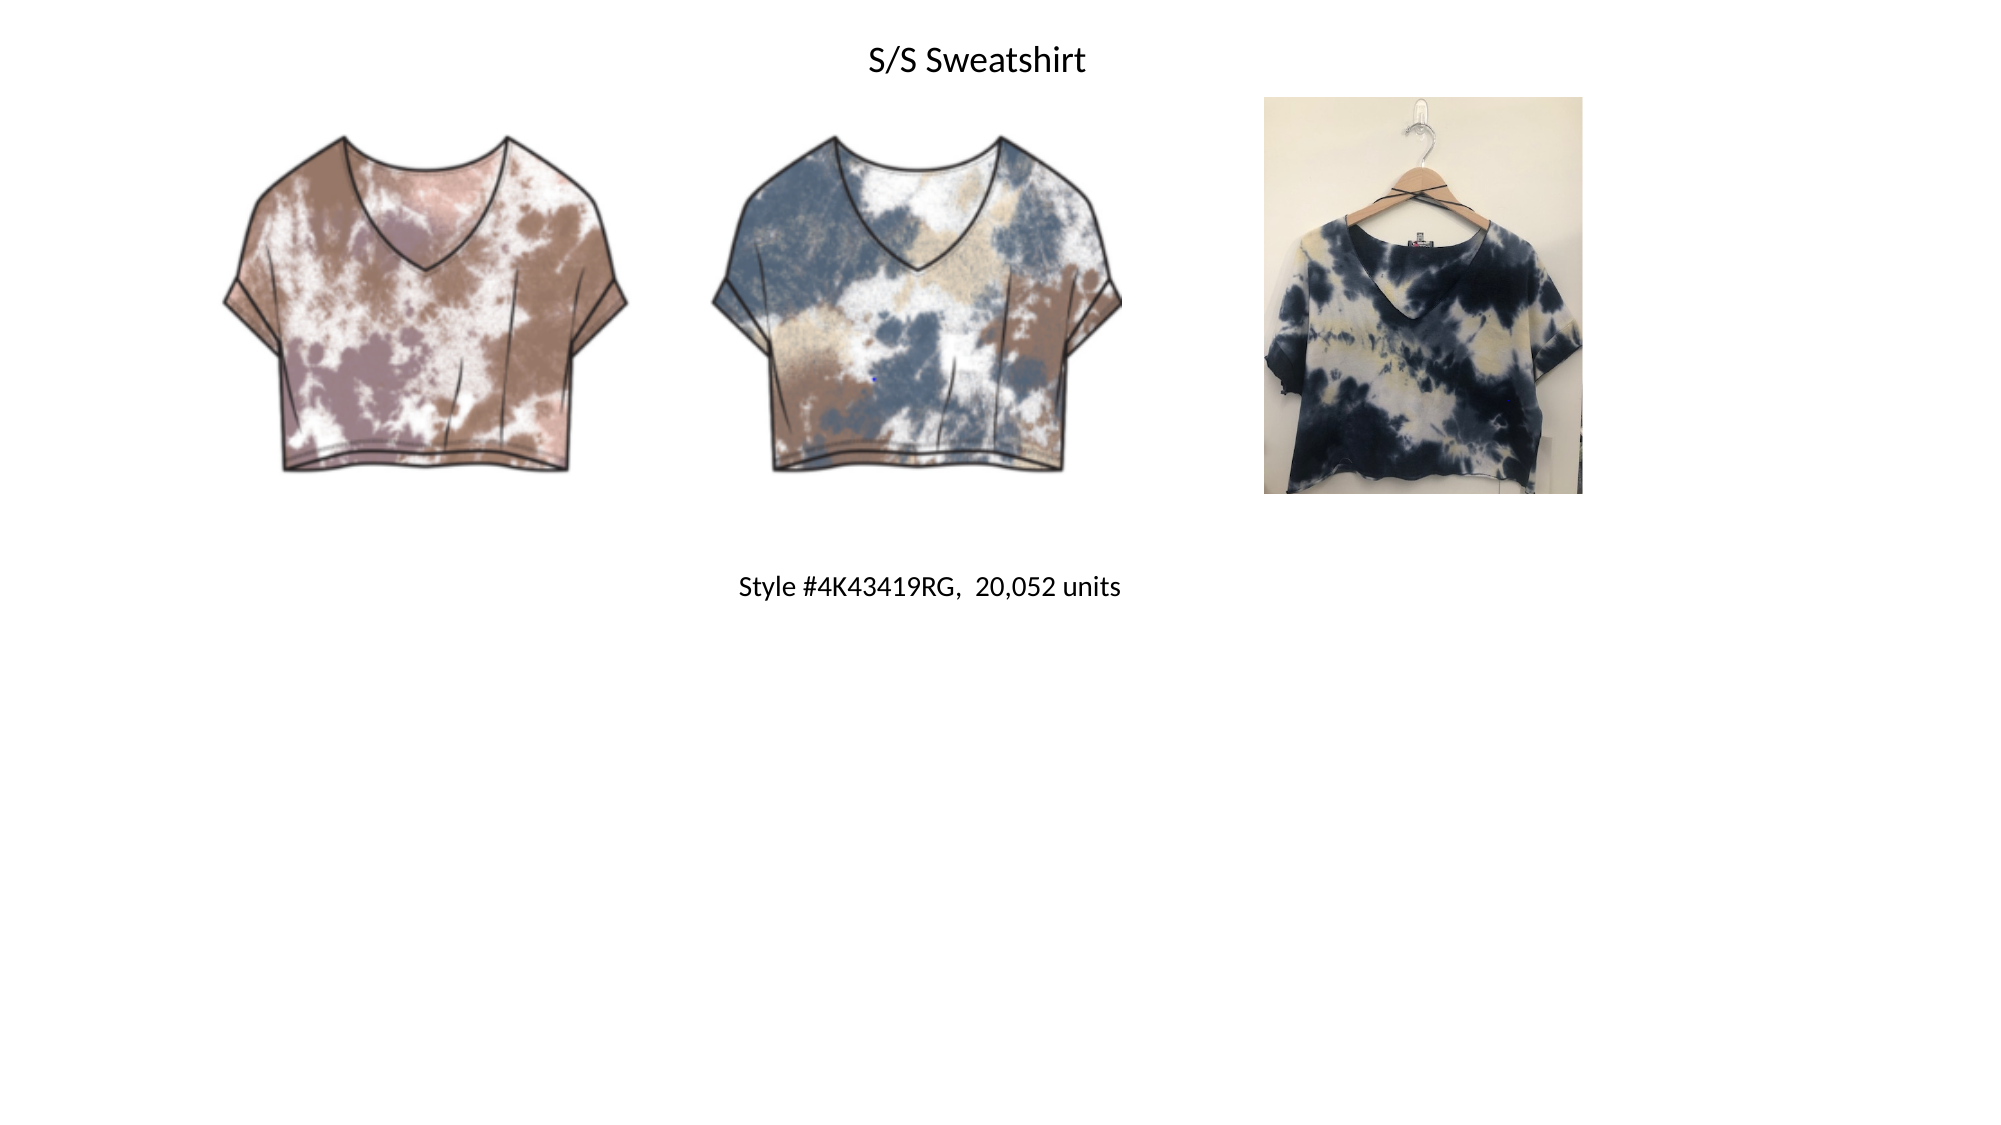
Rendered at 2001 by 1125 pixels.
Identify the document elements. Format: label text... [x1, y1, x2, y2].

picture [1264, 97, 1583, 494]
picture [176, 115, 1122, 476]
text_box Style #4K43419RG, 20,052 units [724, 560, 1315, 611]
text_box S/S Sweatshirt [743, 27, 1251, 88]
